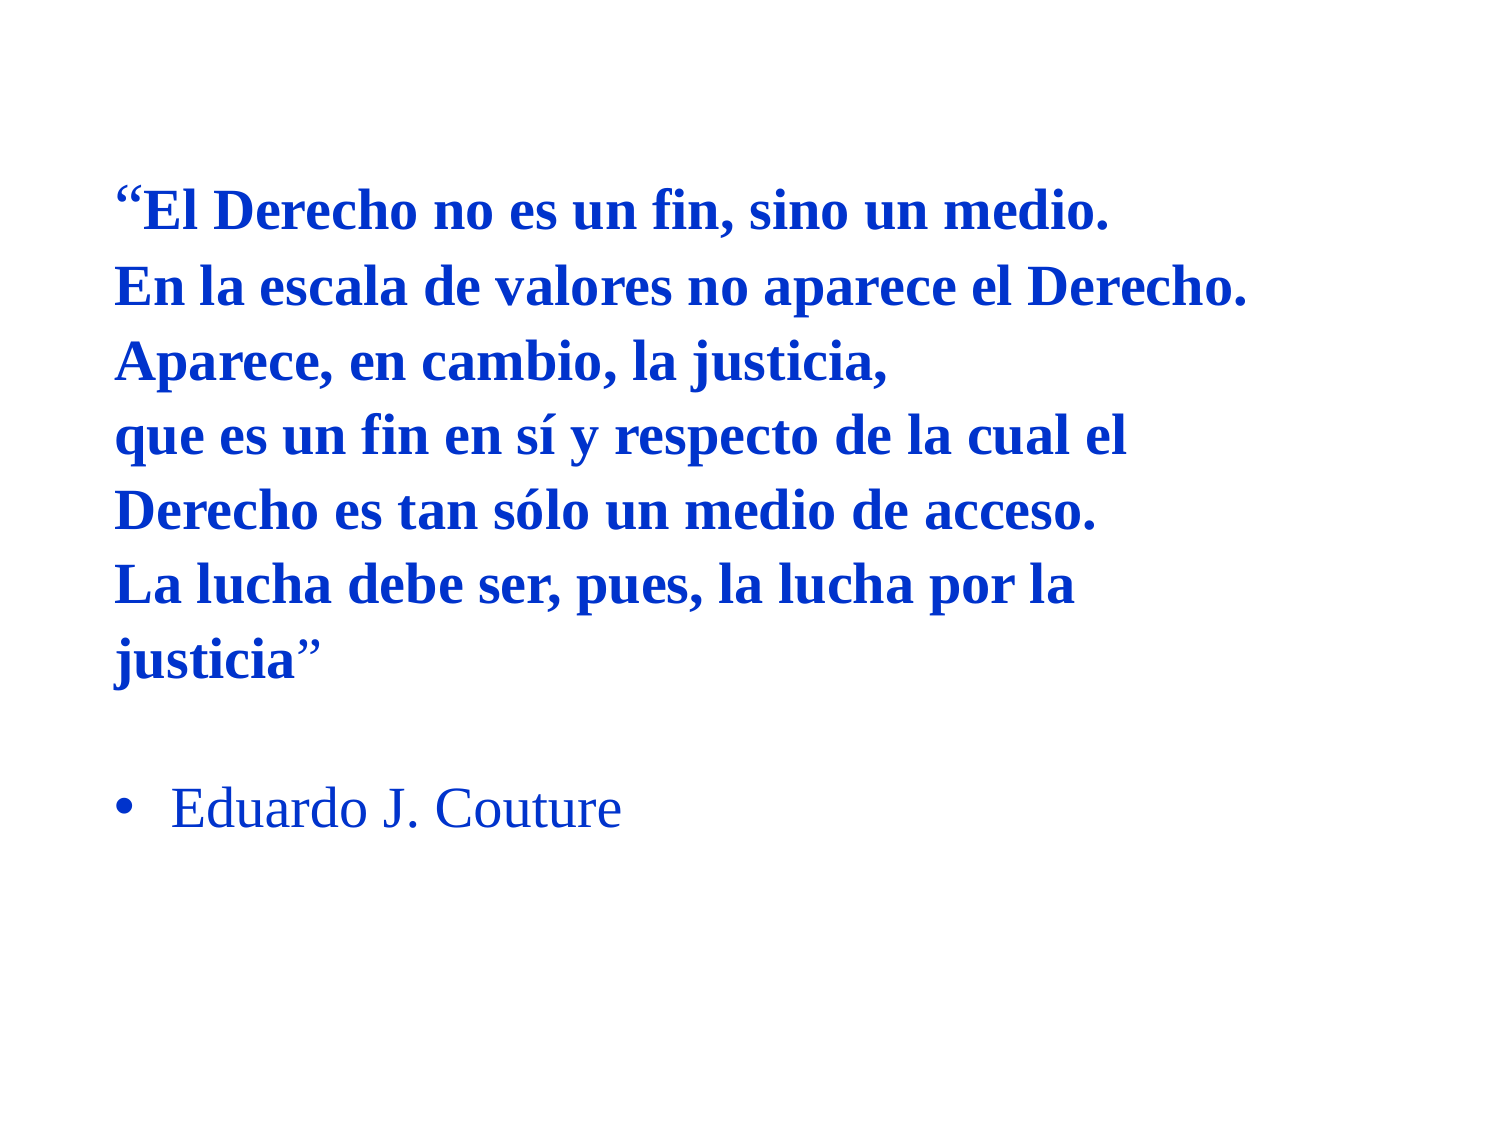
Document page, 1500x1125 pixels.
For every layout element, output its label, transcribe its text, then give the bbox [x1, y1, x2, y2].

list “El Derecho no es un fin, sino un medio. En la escala de valores no aparece el Derecho. Aparece, en cambio, la justicia, que es un fin en sí y respecto de la cual el Derecho es tan sólo un medio de acceso. La lucha debe ser, pues, la lucha por la justicia” Eduardo J. Couture [99, 164, 1447, 973]
